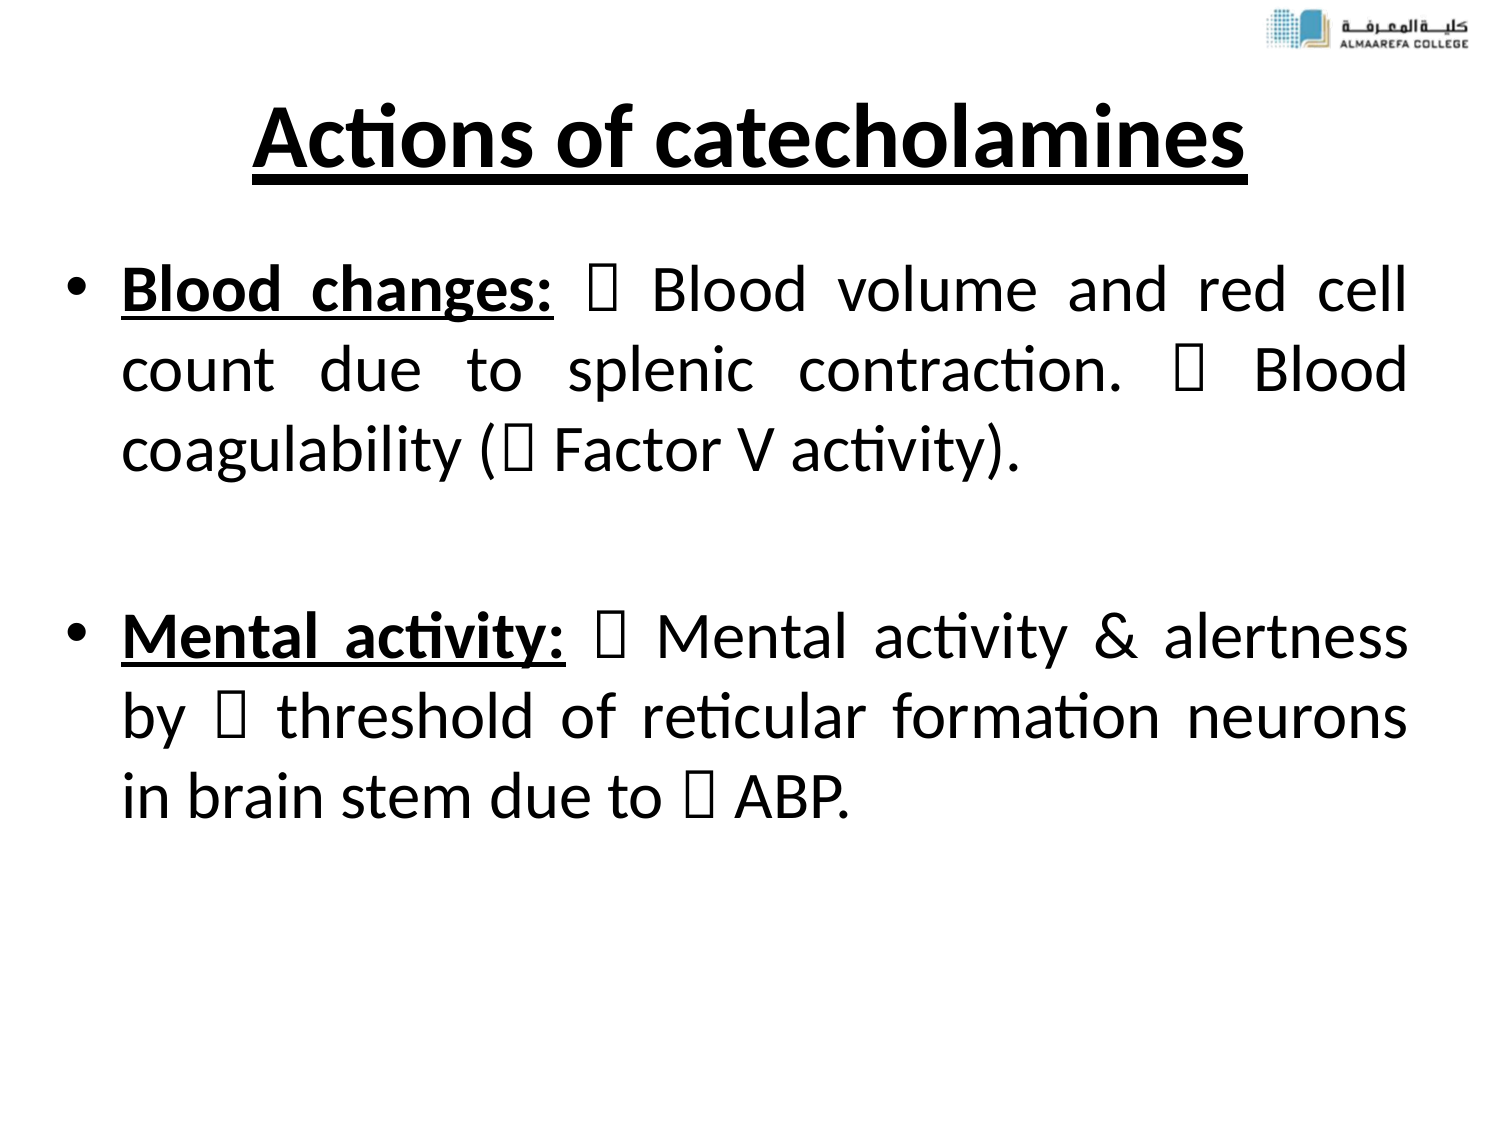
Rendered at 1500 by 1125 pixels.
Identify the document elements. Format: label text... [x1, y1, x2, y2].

title Actions of catecholamines [75, 62, 1425, 200]
picture [1262, 0, 1473, 65]
list Blood changes:  Blood volume and red cell count due to splenic contraction.  Blood coagulability ( Factor V activity). Mental activity:  Mental activity & alertness by  threshold of reticular formation neurons in brain stem due to  ABP. [50, 237, 1425, 1025]
